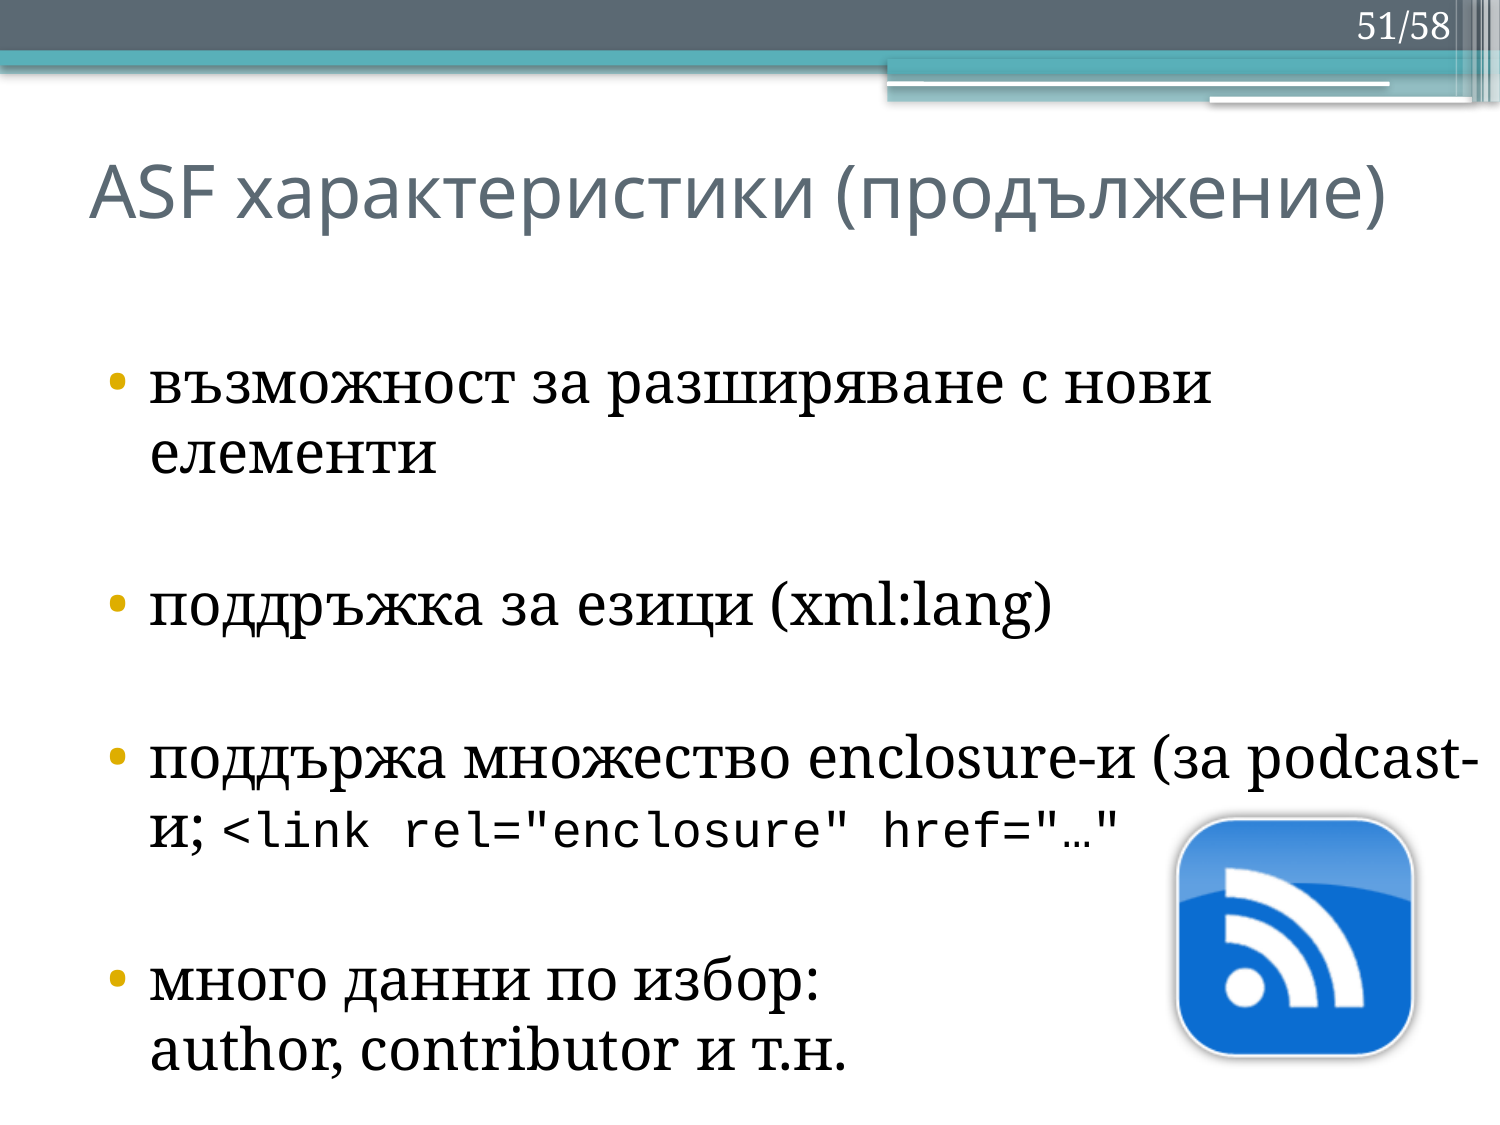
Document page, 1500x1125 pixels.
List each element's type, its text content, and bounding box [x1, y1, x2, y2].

picture [1149, 797, 1448, 1083]
slide_number 51/58 [1305, 0, 1466, 61]
title ASF характеристики (продължение) [75, 101, 1500, 277]
list възможност за разширяване с нови елементи поддръжка за езици (xml:lang) поддържа множество enclosure-и (за podcast-и; <link rel="enclosure" href="…" type="…">) много данни по избор: author, contributor и т.н. [75, 338, 1500, 1106]
